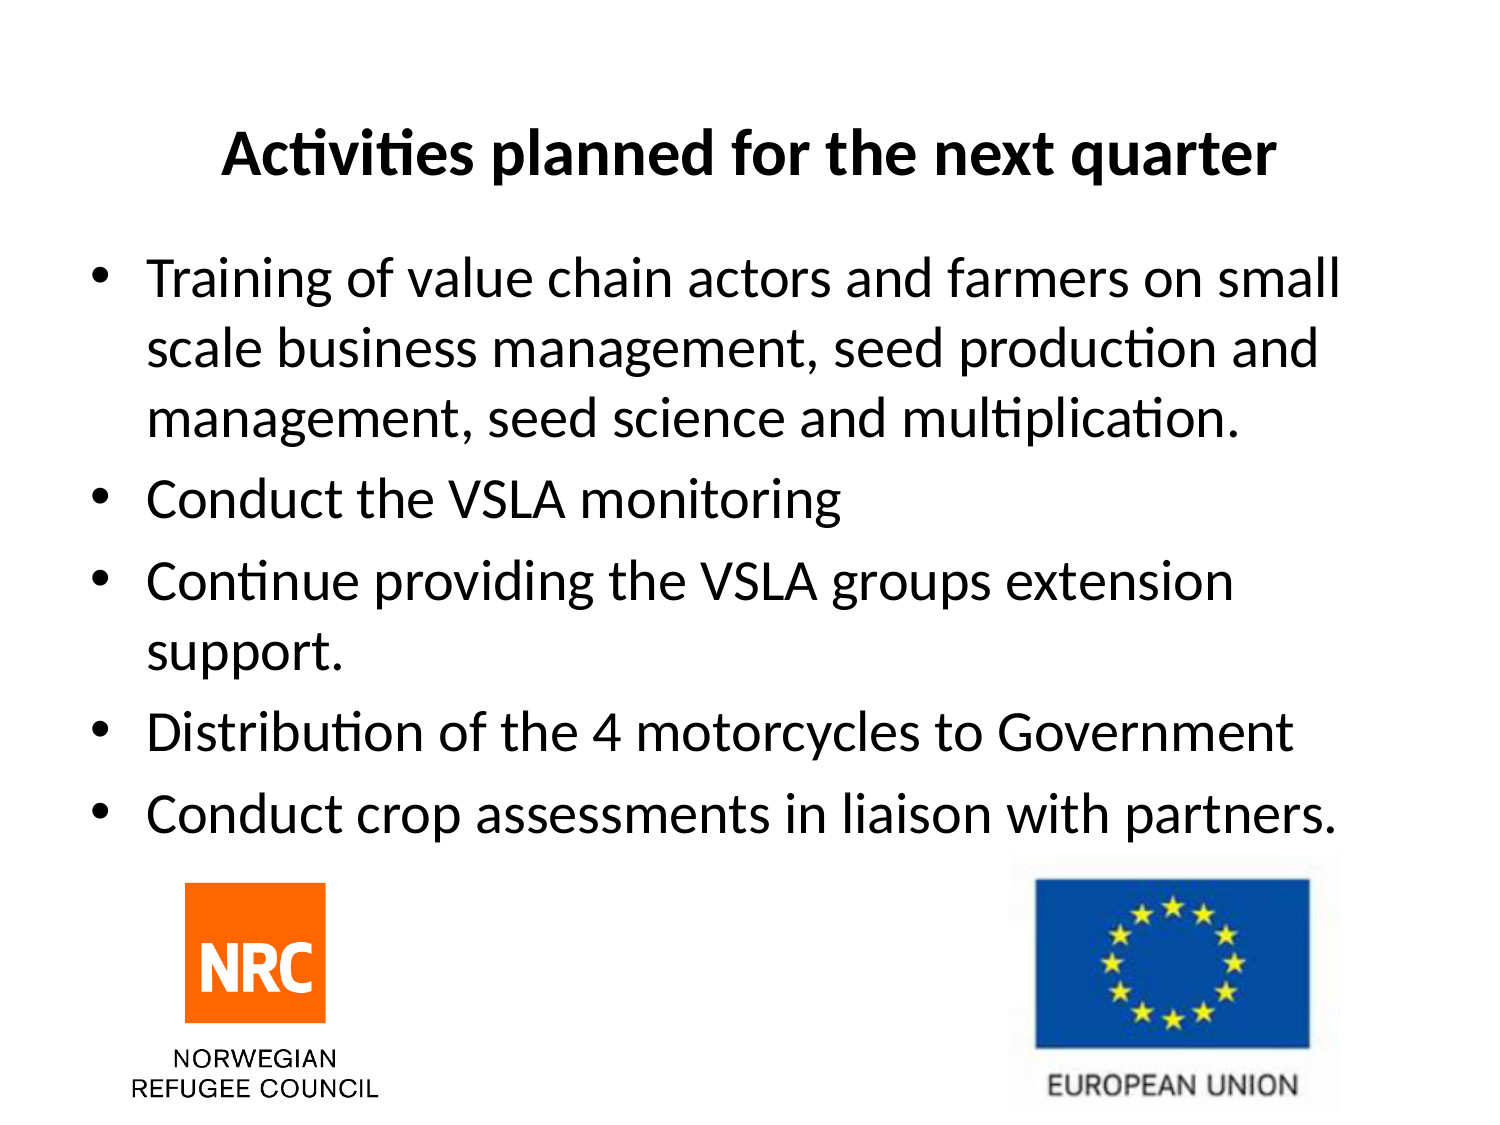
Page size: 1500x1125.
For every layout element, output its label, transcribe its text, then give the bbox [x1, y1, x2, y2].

title Activities planned for the next quarter [75, 101, 1425, 197]
picture [101, 851, 410, 1125]
picture [1009, 855, 1347, 1125]
list Training of value chain actors and farmers on small scale business management, seed production and management, seed science and multiplication. Conduct the VSLA monitoring Continue providing the VSLA groups extension support. Distribution of the 4 motorcycles to Government Conduct crop assessments in liaison with partners. [75, 231, 1425, 882]
